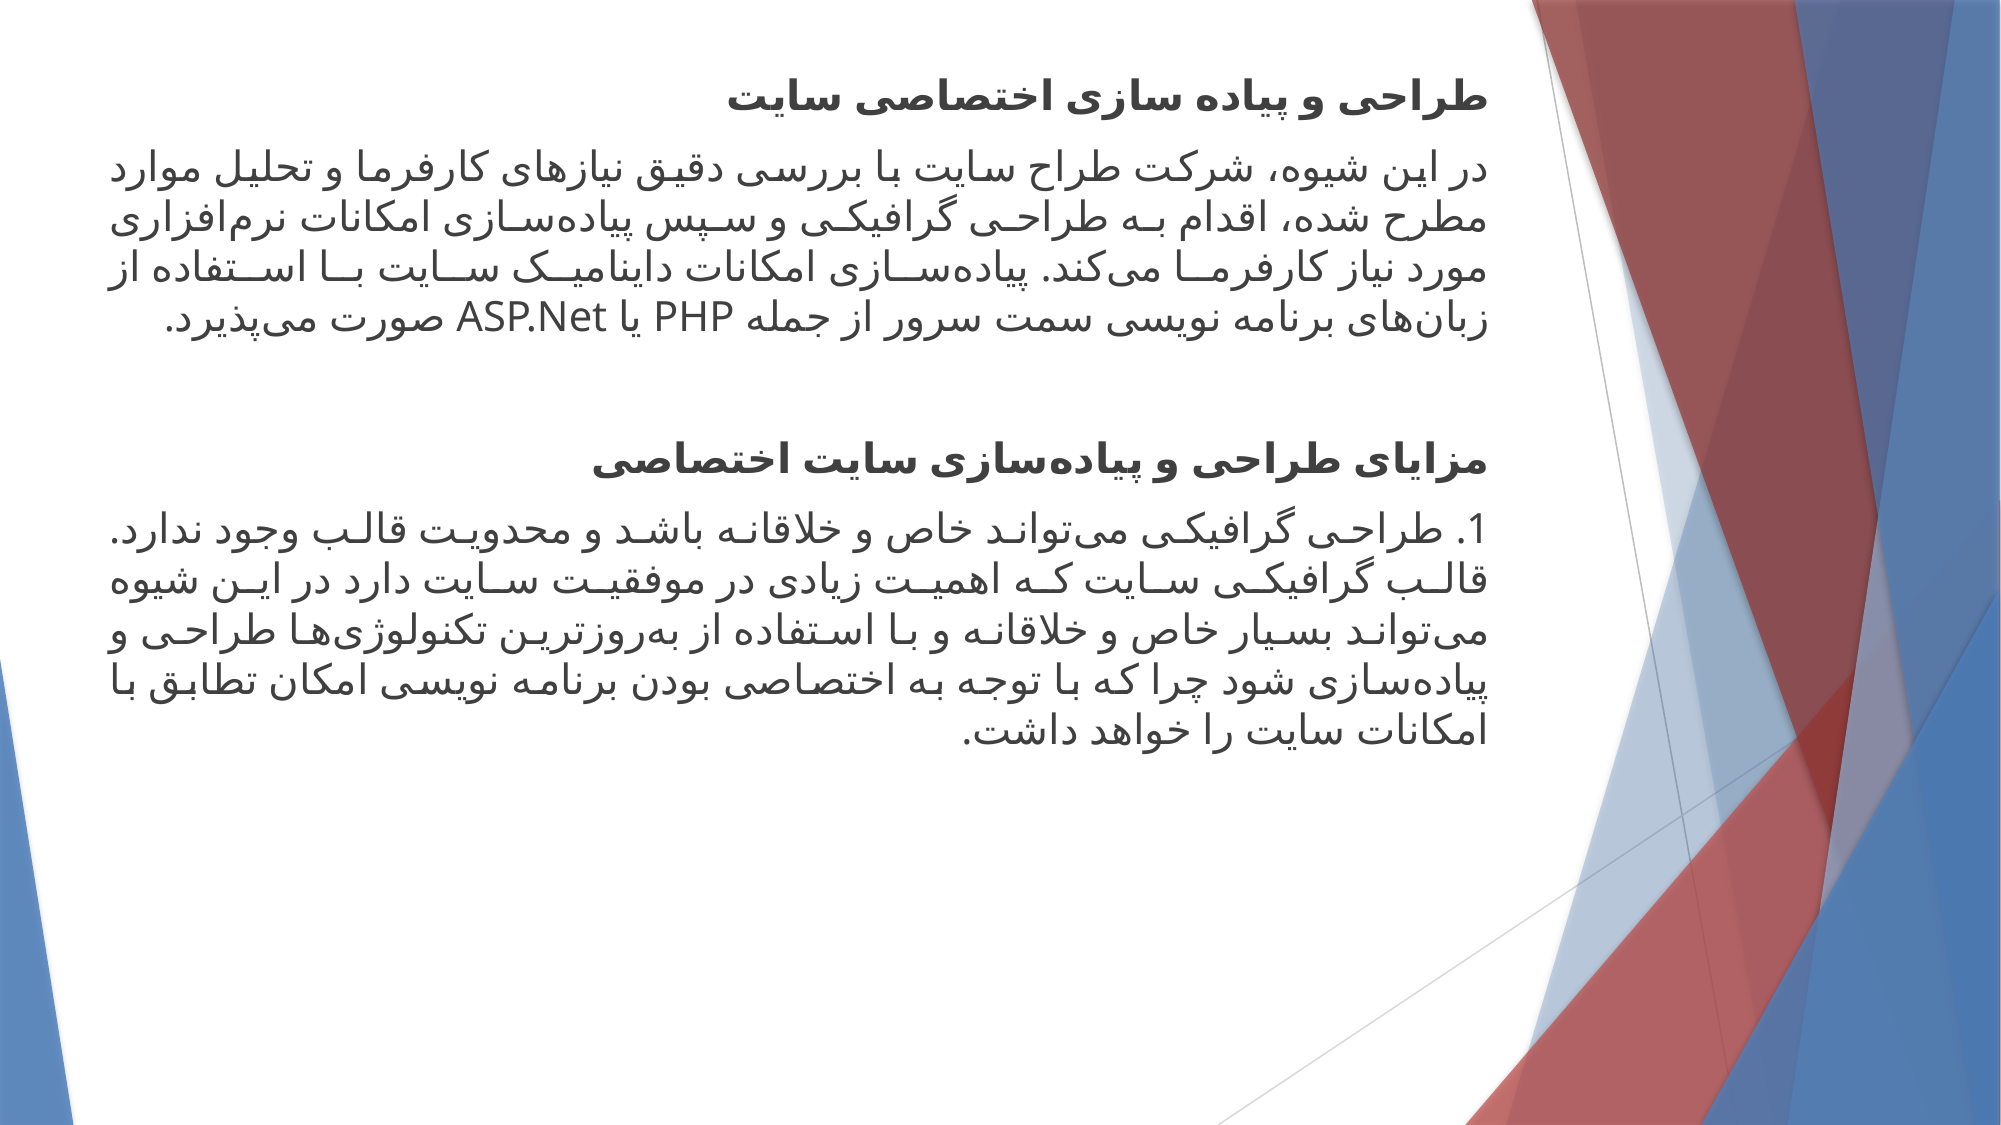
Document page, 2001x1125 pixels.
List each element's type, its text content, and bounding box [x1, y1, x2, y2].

list طراحی و پیاده سازی اختصاصی سایت در این شیوه، شرکت طراح سایت با بررسی دقیق نیازهای کارفرما و تحلیل موارد مطرح شده، اقدام به طراحی گرافیکی و سپس پیاده‌سازی امکانات نرم‌افزاری مورد نیاز کارفرما می‌کند. پیاده‌سازی امکانات داینامیک سایت با استفاده از زبان‌های برنامه نویسی سمت سرور از جمله PHP یا ASP.Net صورت می‌پذیرد. مزایای طراحی و پیاده‌سازی سایت اختصاصی 1. طراحی گرافیکی می‌تواند خاص و خلاقانه باشد و محدویت قالب وجود ندارد. قالب گرافیکی سایت که اهمیت زیادی در موفقیت سایت دارد در این شیوه می‌تواند بسیار خاص و خلاقانه و با استفاده از به‌روزترین تکنولوژی‌ها طراحی و پیاده‌سازی شود چرا که با توجه به اختصاصی بودن برنامه نویسی امکان تطابق با امکانات سایت را خواهد داشت. [94, 60, 1505, 911]
